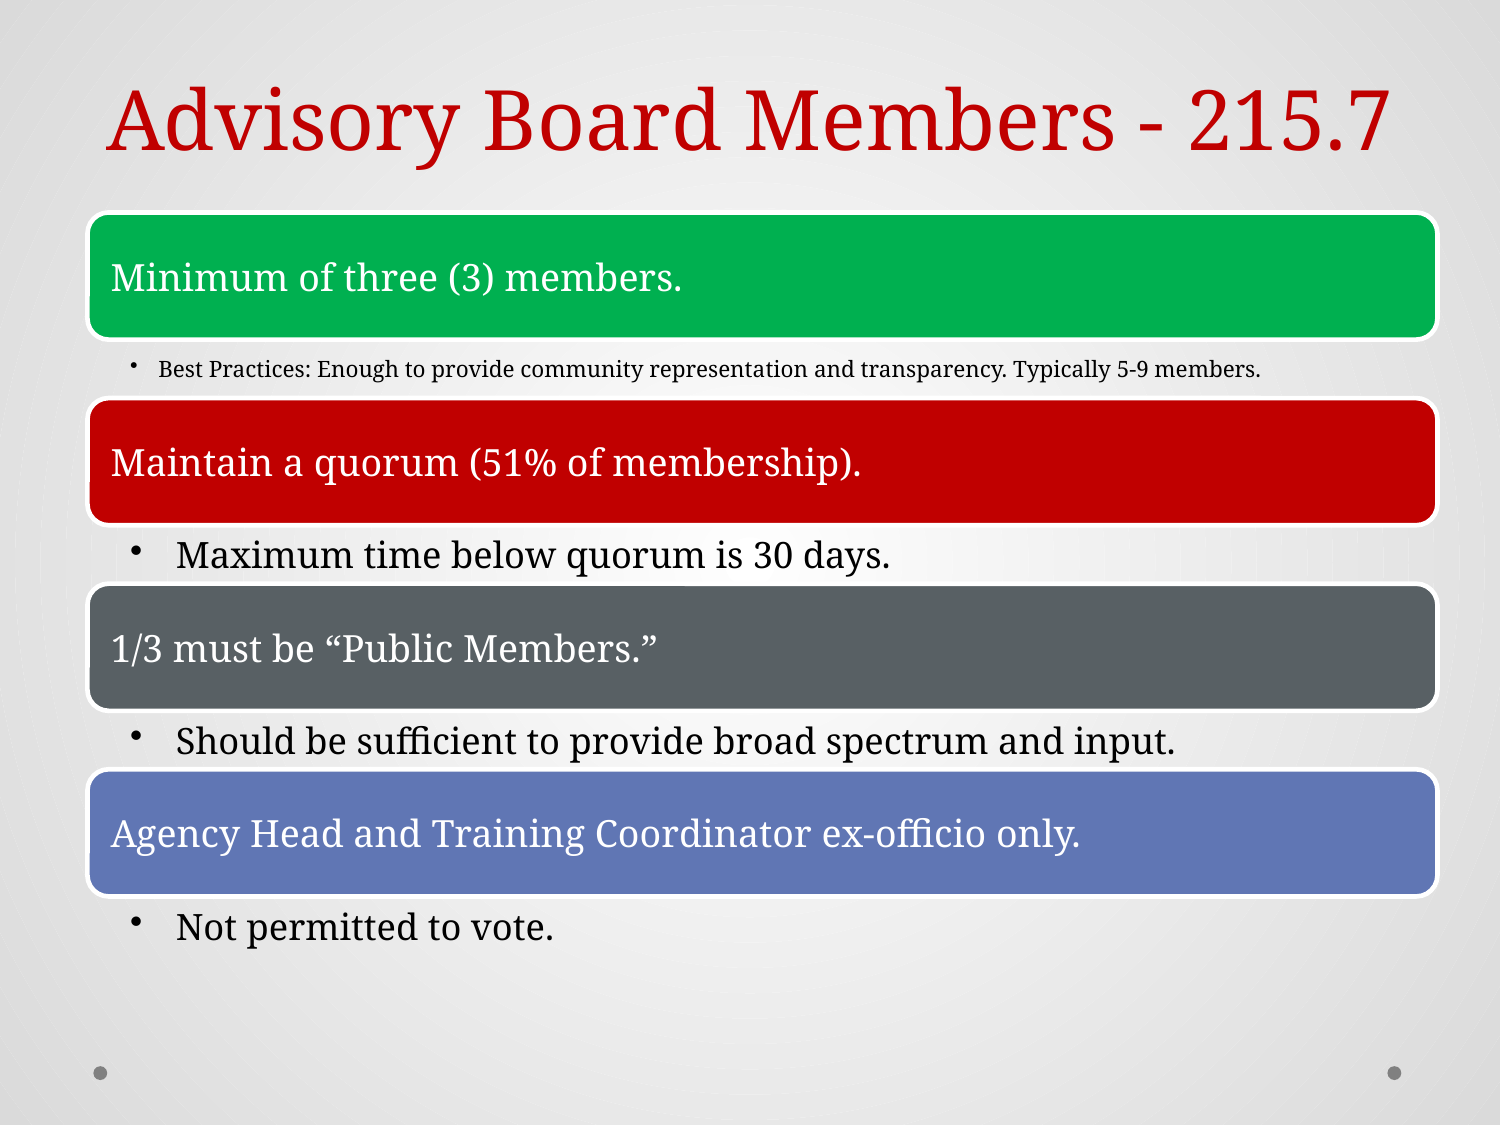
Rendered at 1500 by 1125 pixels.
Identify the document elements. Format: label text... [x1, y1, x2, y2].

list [87, 212, 1438, 956]
title Advisory Board Members - 215.7 [62, 50, 1438, 175]
